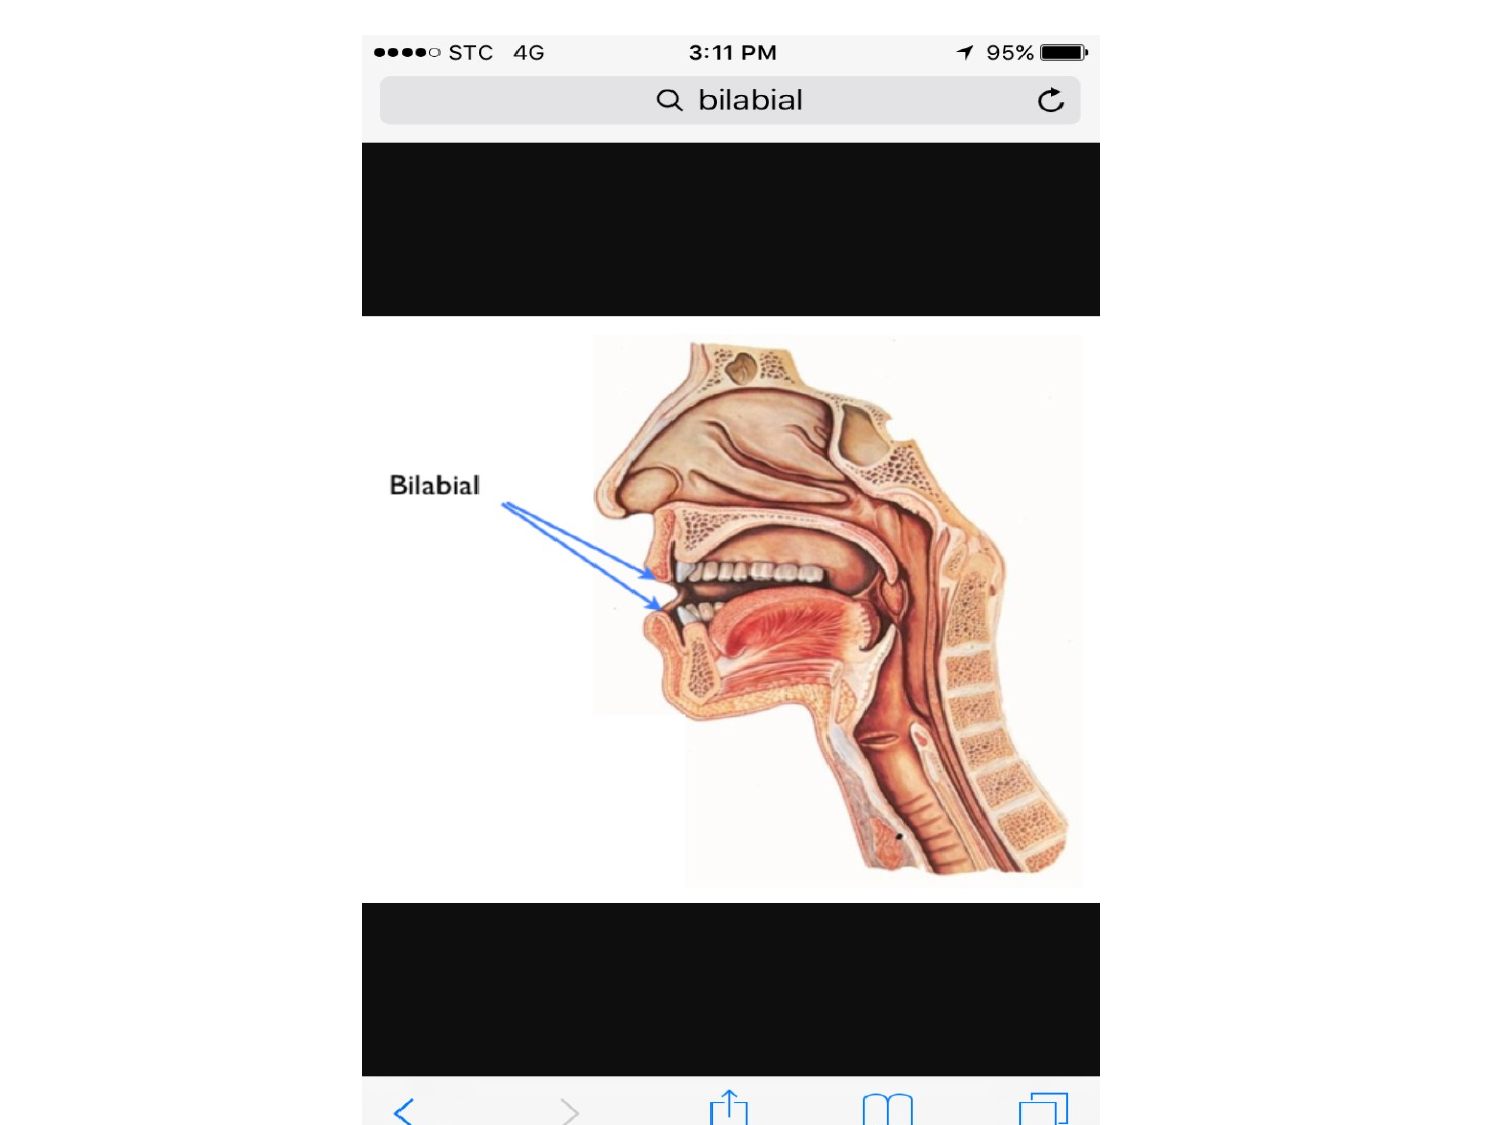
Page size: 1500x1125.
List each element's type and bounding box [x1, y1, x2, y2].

list [362, 35, 1101, 1125]
